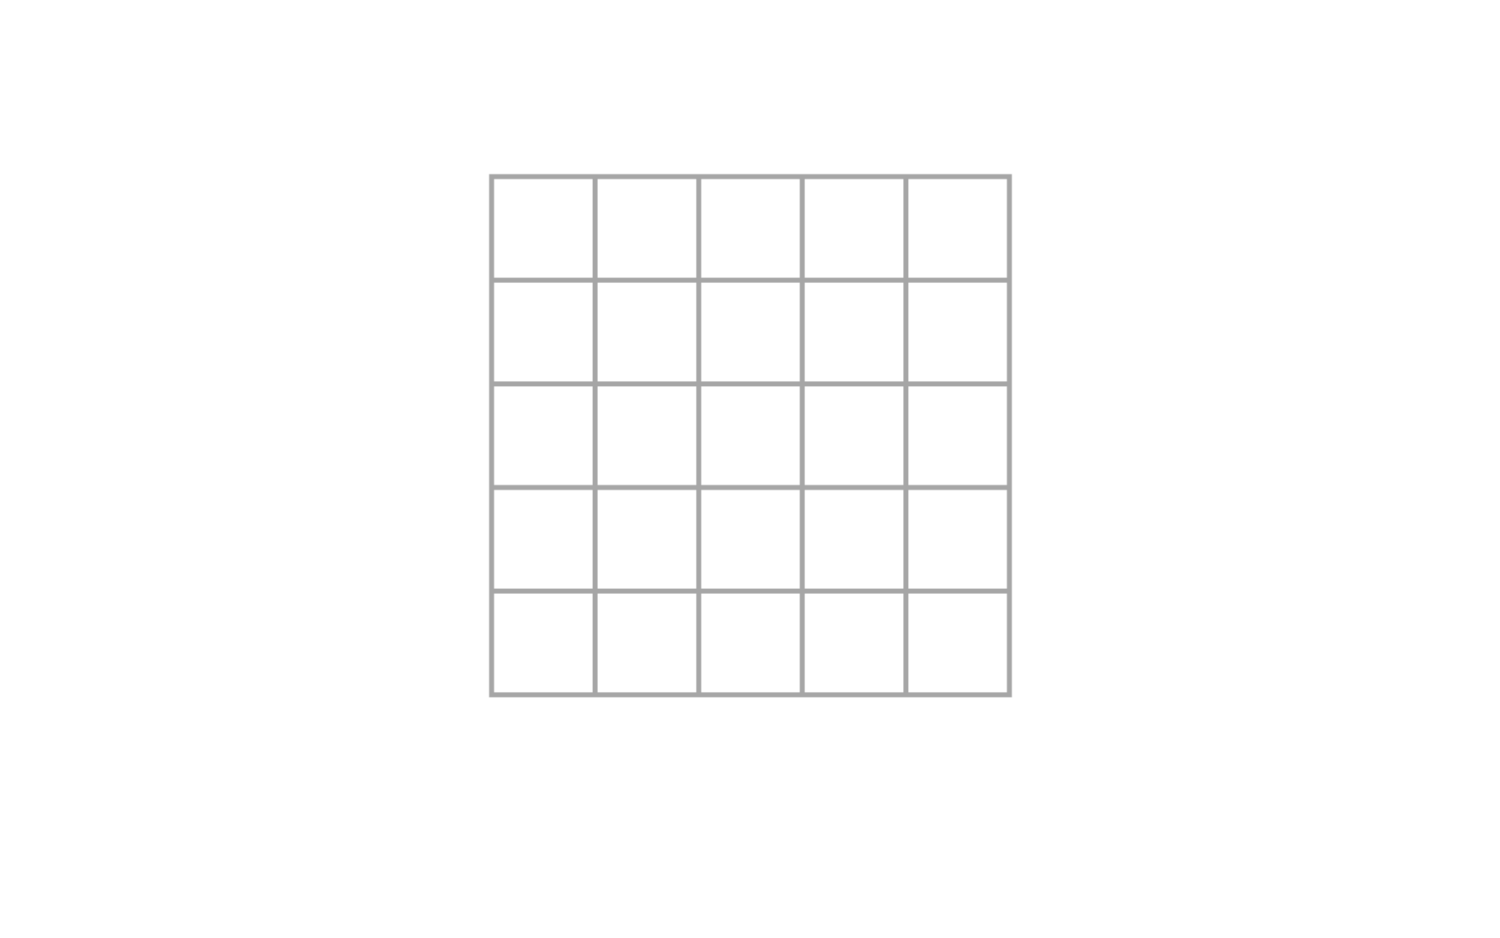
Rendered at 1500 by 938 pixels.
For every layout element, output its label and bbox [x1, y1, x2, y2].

picture [473, 158, 1027, 715]
